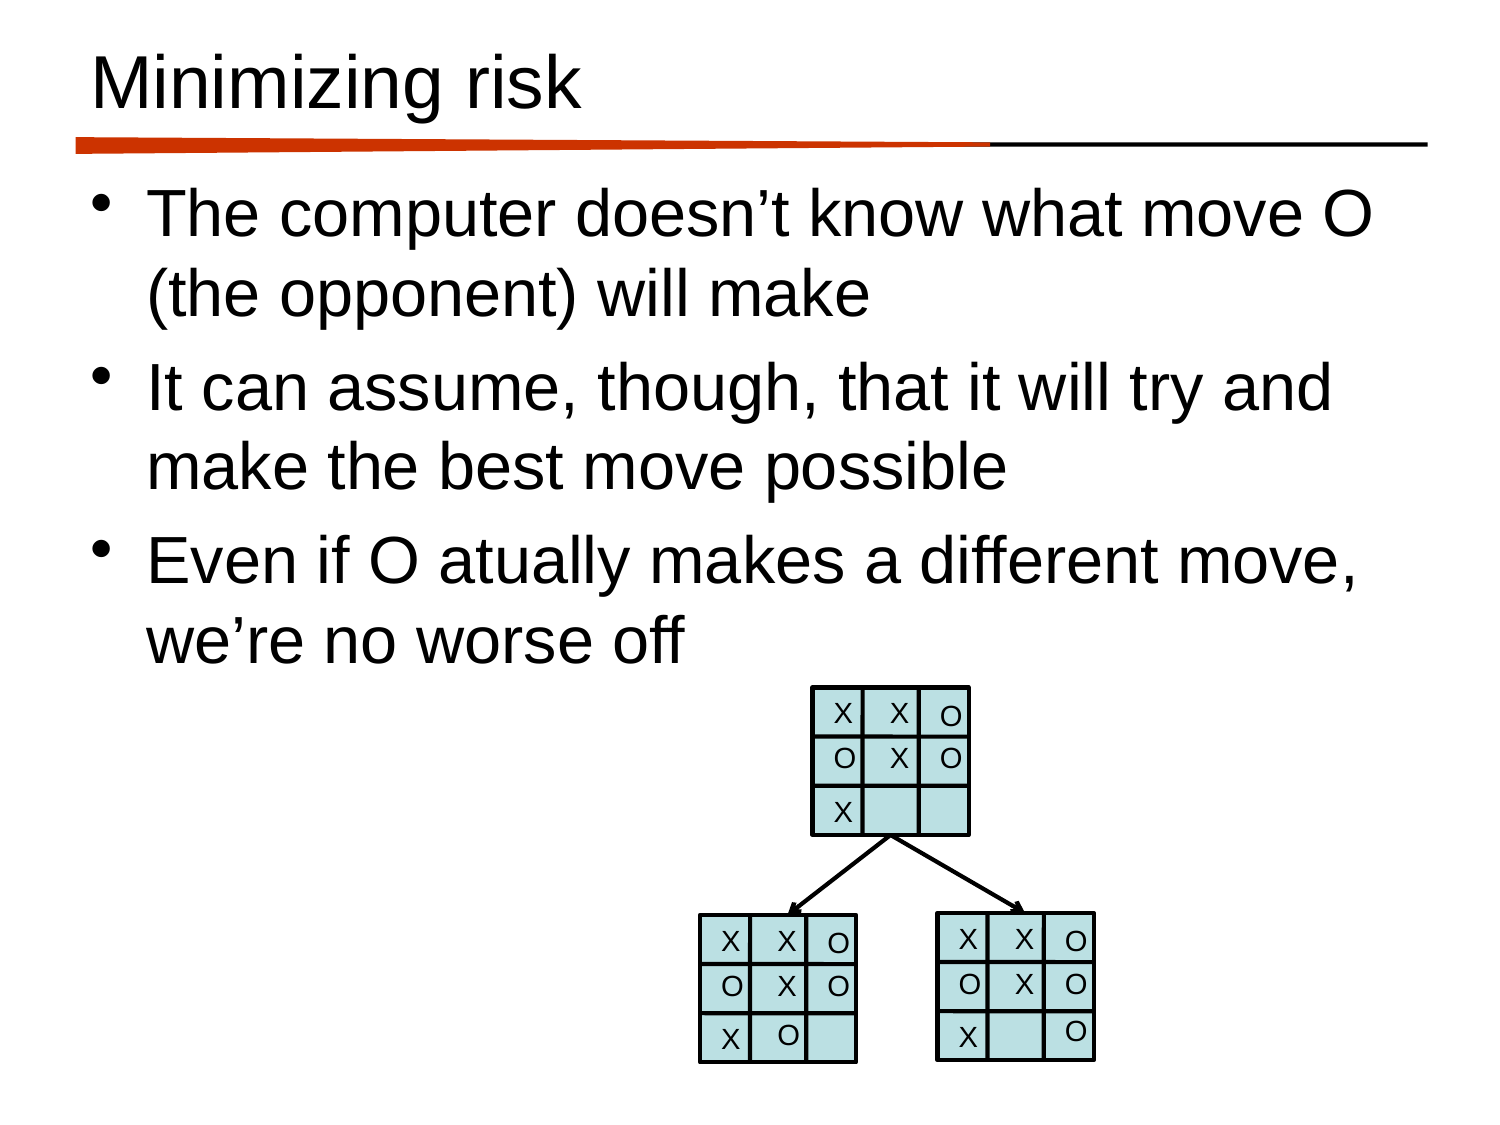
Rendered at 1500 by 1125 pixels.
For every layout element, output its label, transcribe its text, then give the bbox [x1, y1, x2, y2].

list The computer doesn’t know what move O (the opponent) will make It can assume, though, that it will try and make the best move possible Even if O atually makes a different move, we’re no worse off [74, 162, 1426, 701]
title Minimizing risk [74, 24, 1426, 133]
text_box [699, 687, 1101, 1096]
